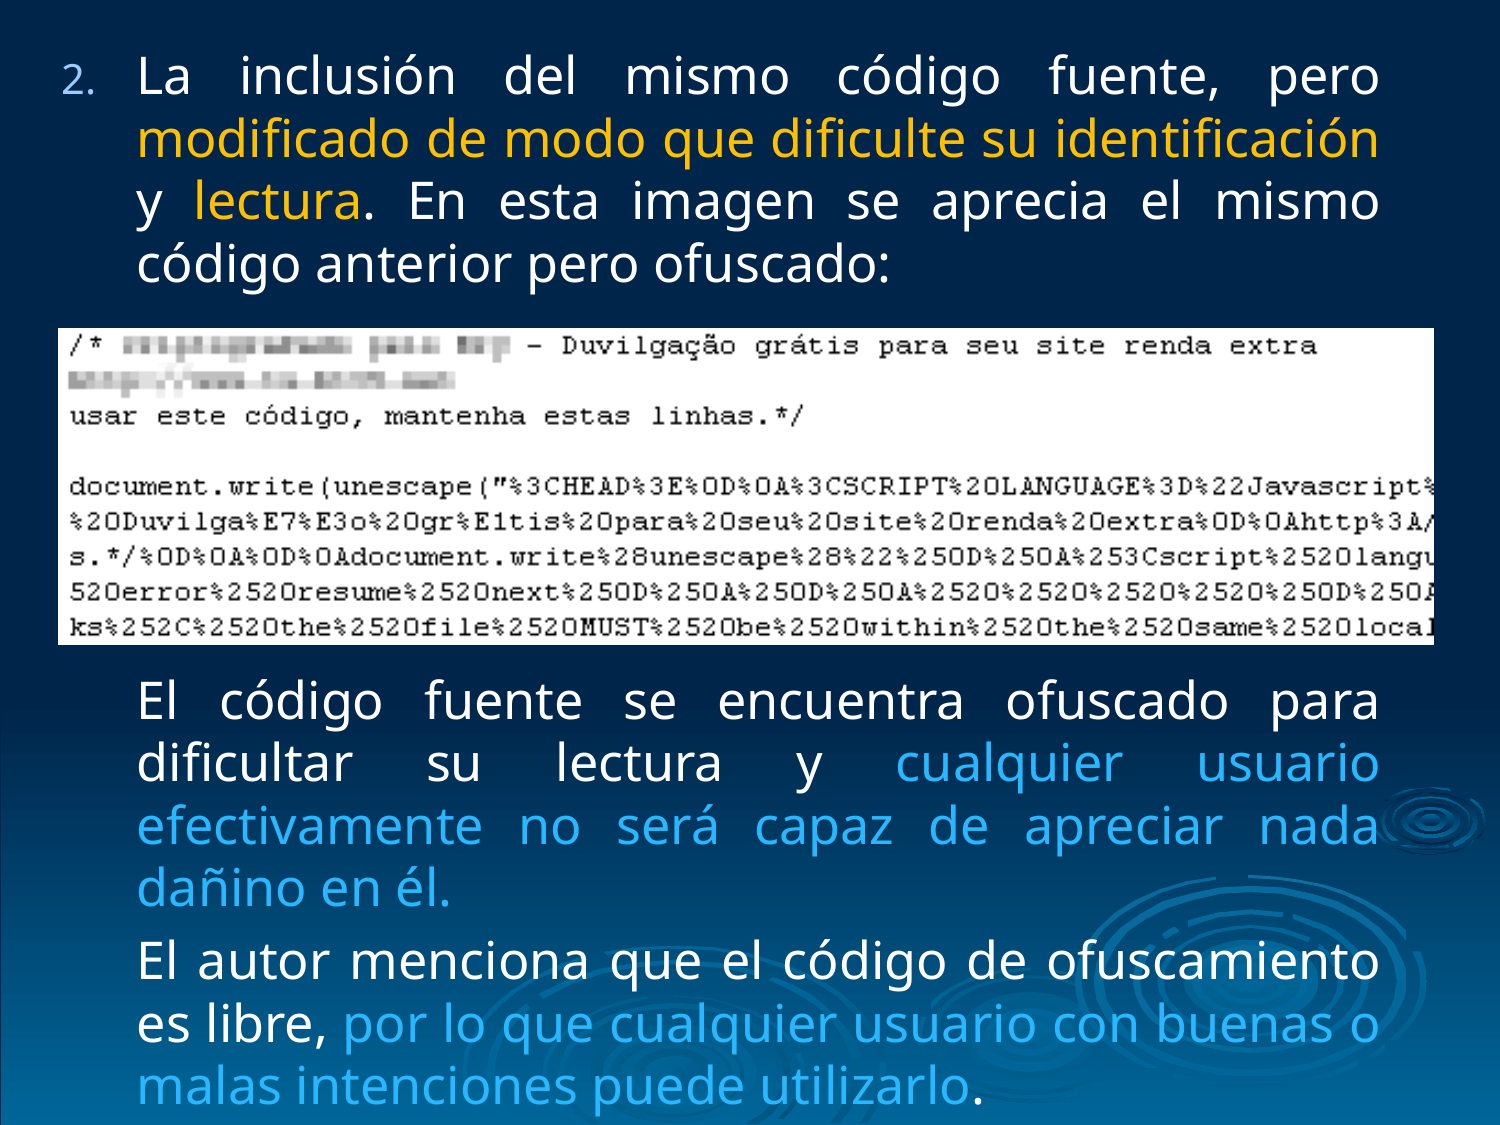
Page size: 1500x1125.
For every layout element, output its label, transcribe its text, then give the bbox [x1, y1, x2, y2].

picture [707, 1065, 712, 1103]
picture [1357, 1025, 1377, 1042]
picture [188, 1077, 209, 1104]
picture [479, 1020, 484, 1031]
picture [960, 1020, 965, 1041]
picture [1158, 970, 1165, 978]
picture [463, 1038, 478, 1042]
picture [1056, 1015, 1074, 1042]
picture [1008, 975, 1023, 980]
picture [1225, 1015, 1244, 1023]
picture [888, 1038, 904, 1042]
picture [720, 1077, 742, 1104]
picture [569, 1024, 576, 1032]
picture [237, 1038, 257, 1042]
picture [573, 1037, 590, 1042]
picture [261, 1077, 279, 1104]
picture [354, 1038, 366, 1042]
picture [974, 971, 993, 980]
picture [148, 1076, 180, 1103]
picture [1212, 951, 1251, 978]
picture [527, 1077, 549, 1104]
picture [874, 1032, 879, 1041]
picture [169, 1038, 187, 1042]
picture [616, 1037, 631, 1042]
picture [1135, 962, 1145, 968]
picture [639, 1028, 654, 1042]
picture [764, 1077, 779, 1104]
picture [785, 964, 790, 972]
picture [425, 1077, 443, 1104]
picture [747, 1038, 761, 1042]
picture [364, 1077, 386, 1104]
picture [1081, 939, 1096, 971]
picture [764, 1031, 768, 1041]
picture [496, 1077, 518, 1103]
picture [1272, 951, 1295, 979]
picture [314, 1077, 336, 1103]
picture [569, 975, 580, 979]
picture [931, 1015, 938, 1041]
picture [878, 1077, 899, 1104]
picture [602, 1077, 619, 1104]
picture [565, 963, 579, 969]
picture [689, 1077, 706, 1104]
picture [1112, 1015, 1118, 1030]
picture [1140, 950, 1148, 955]
picture [713, 1030, 729, 1042]
picture [628, 1077, 643, 1104]
picture [730, 950, 745, 956]
picture [317, 1038, 323, 1048]
picture [464, 1077, 488, 1104]
picture [915, 1038, 929, 1042]
picture [596, 1077, 601, 1116]
picture [1284, 1038, 1298, 1042]
picture [945, 1038, 959, 1042]
picture [1354, 952, 1361, 960]
picture [854, 1077, 873, 1103]
picture [656, 1025, 661, 1041]
picture [58, 327, 1434, 645]
picture [976, 1015, 981, 1041]
picture [292, 1038, 309, 1042]
picture [724, 963, 732, 970]
picture [394, 1077, 416, 1103]
picture [1167, 1032, 1182, 1042]
picture [231, 1077, 252, 1104]
picture [645, 1077, 650, 1103]
picture [795, 1038, 812, 1042]
picture [676, 959, 699, 967]
picture [1227, 1038, 1244, 1042]
picture [509, 1038, 521, 1042]
picture [1010, 1015, 1034, 1042]
picture [343, 1071, 358, 1103]
picture [141, 1077, 146, 1103]
picture [557, 1077, 575, 1104]
picture [669, 1024, 690, 1042]
picture [1253, 1015, 1258, 1023]
picture [1259, 1015, 1275, 1021]
picture [539, 1038, 553, 1042]
picture [1313, 1015, 1325, 1024]
picture [1098, 951, 1105, 977]
picture [909, 1077, 914, 1103]
picture [659, 1077, 681, 1104]
picture [858, 1038, 872, 1042]
picture [793, 1071, 808, 1103]
picture [1313, 1038, 1329, 1042]
picture [144, 1038, 161, 1042]
picture [943, 1077, 967, 1104]
picture [1184, 954, 1201, 979]
picture [1080, 1014, 1104, 1042]
list La inclusión del mismo código fuente, pero modificado de modo que dificulte su identificación y lectura. En esta imagen se aprecia el mismo código anterior pero ofuscado: El código fuente se encuentra ofuscado para dificultar su lectura y cualquier usuario efectivamente no será capaz de apreciar nada dañino en él. El autor menciona que el código de ofuscamiento es libre, por lo que cualquier usuario con buenas o malas intenciones puede utilizarlo. [46, 34, 1398, 778]
picture [1335, 957, 1340, 967]
picture [1336, 974, 1345, 979]
picture [382, 1038, 397, 1042]
picture [1194, 1038, 1207, 1042]
picture [781, 1077, 786, 1103]
picture [1283, 1022, 1304, 1034]
picture [1160, 1019, 1164, 1029]
picture [1303, 954, 1308, 978]
picture [504, 1015, 522, 1035]
